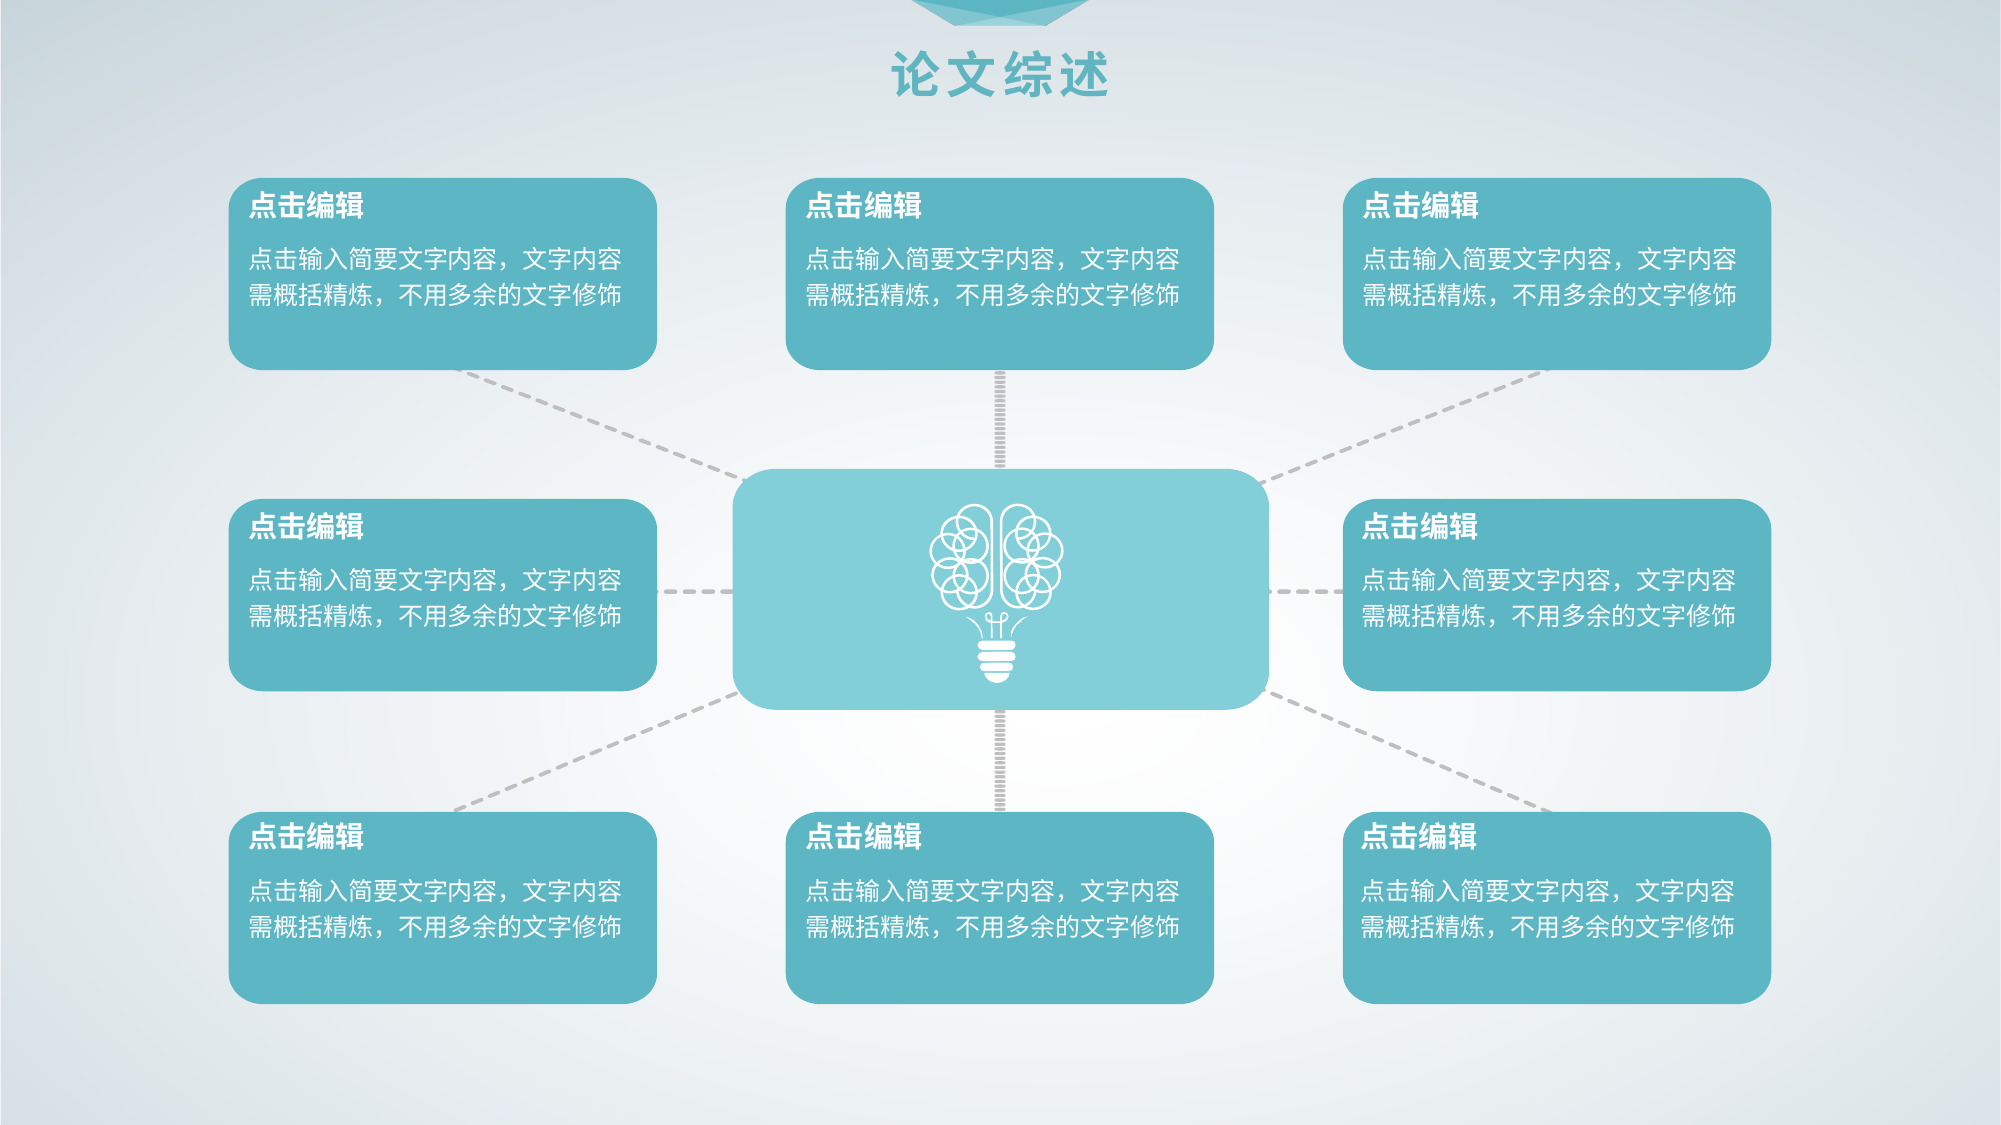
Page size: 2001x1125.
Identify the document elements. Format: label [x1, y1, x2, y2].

text_box [732, 468, 1270, 710]
text_box [785, 177, 1215, 371]
text_box [1342, 811, 1772, 1005]
text_box [228, 811, 658, 1005]
text_box [785, 811, 1215, 1005]
text_box [1342, 498, 1772, 692]
text_box [228, 498, 658, 692]
text_box [1342, 177, 1772, 371]
picture [0, 0, 2000, 1125]
text_box [228, 177, 658, 371]
